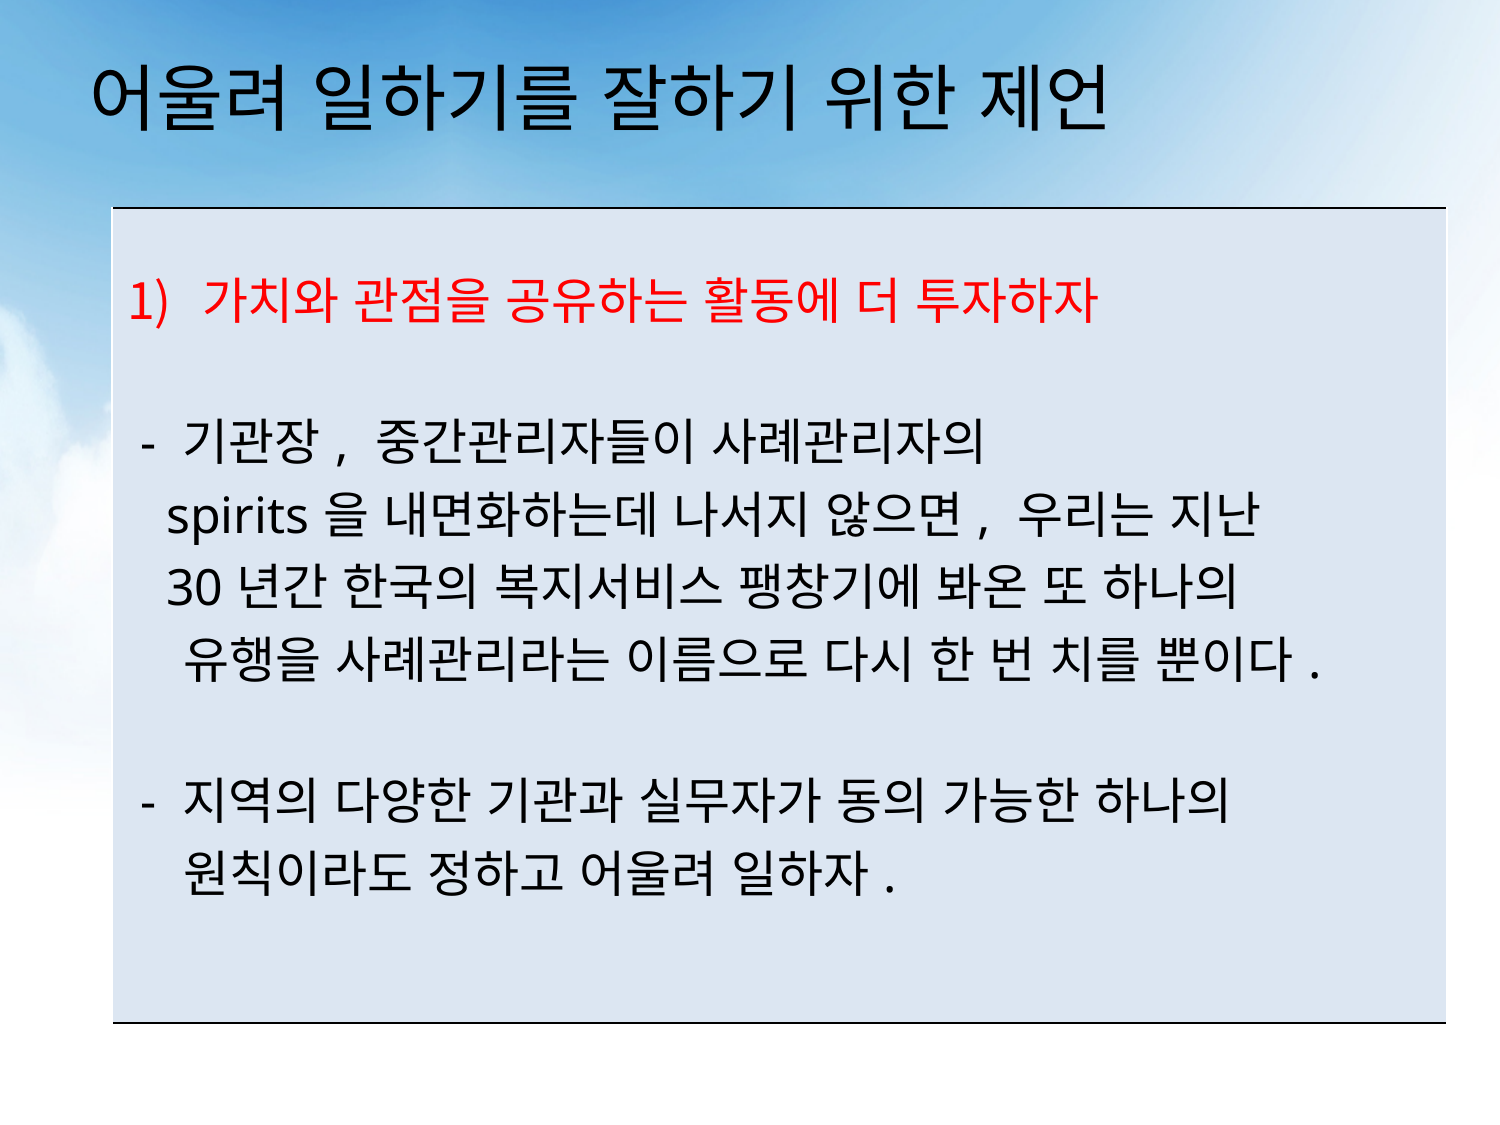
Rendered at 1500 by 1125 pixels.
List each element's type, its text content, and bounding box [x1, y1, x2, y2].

table_header 가치와 관점을 공유하는 활동에 더 투자하자 - 기관장, 중간관리자들이 사례관리자의 spirits을 내면화하는데 나서지 않으면, 우리는 지난 30년간 한국의 복지서비스 팽창기에 봐온 또 하나의 유행을 사례관리라는 이름으로 다시 한 번 치를 뿐이다. - 지역의 다양한 기관과 실무자가 동의 가능한 하나의 원칙이라도 정하고 어울려 일하자. [113, 209, 1446, 1022]
picture [0, 0, 1500, 856]
title 어울려 일하기를 잘하기 위한 제언 [75, 45, 1424, 161]
